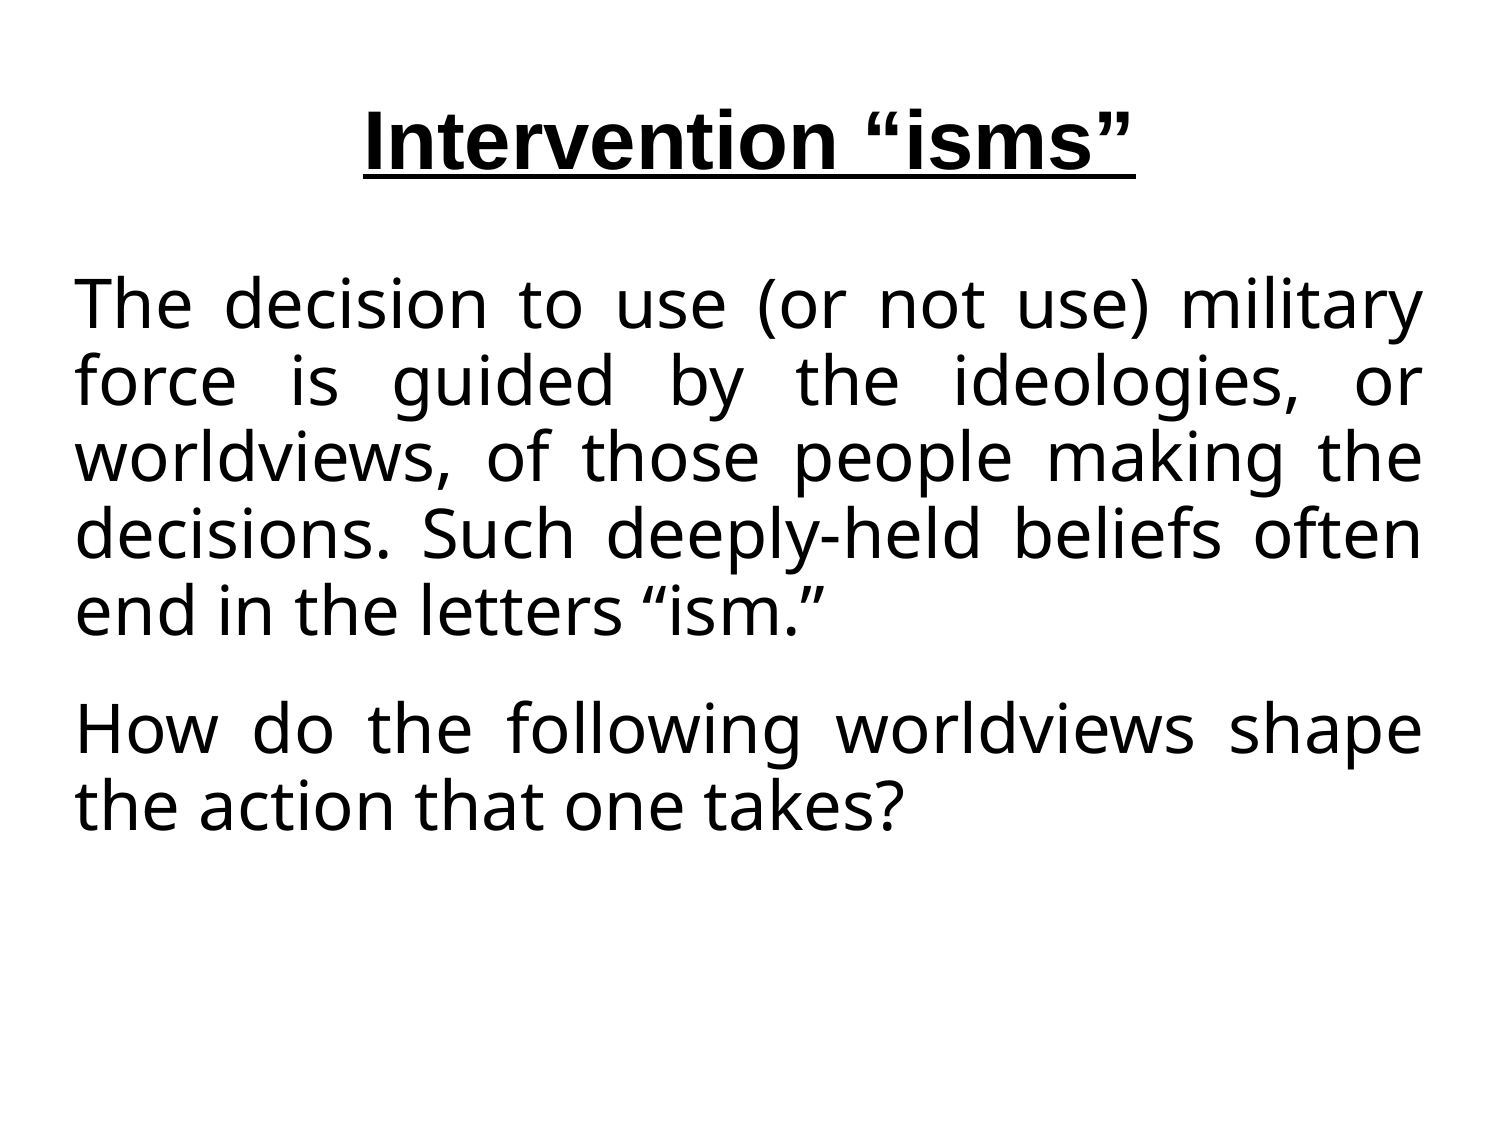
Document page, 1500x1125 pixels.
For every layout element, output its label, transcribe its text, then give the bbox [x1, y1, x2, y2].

text_box The decision to use (or not use) military force is guided by the ideologies, or worldviews, of those people making the decisions. Such deeply-held beliefs often end in the letters “ism.” How do the following worldviews shape the action that one takes? [74, 263, 1425, 1006]
text_box Intervention “isms” [74, 44, 1425, 233]
